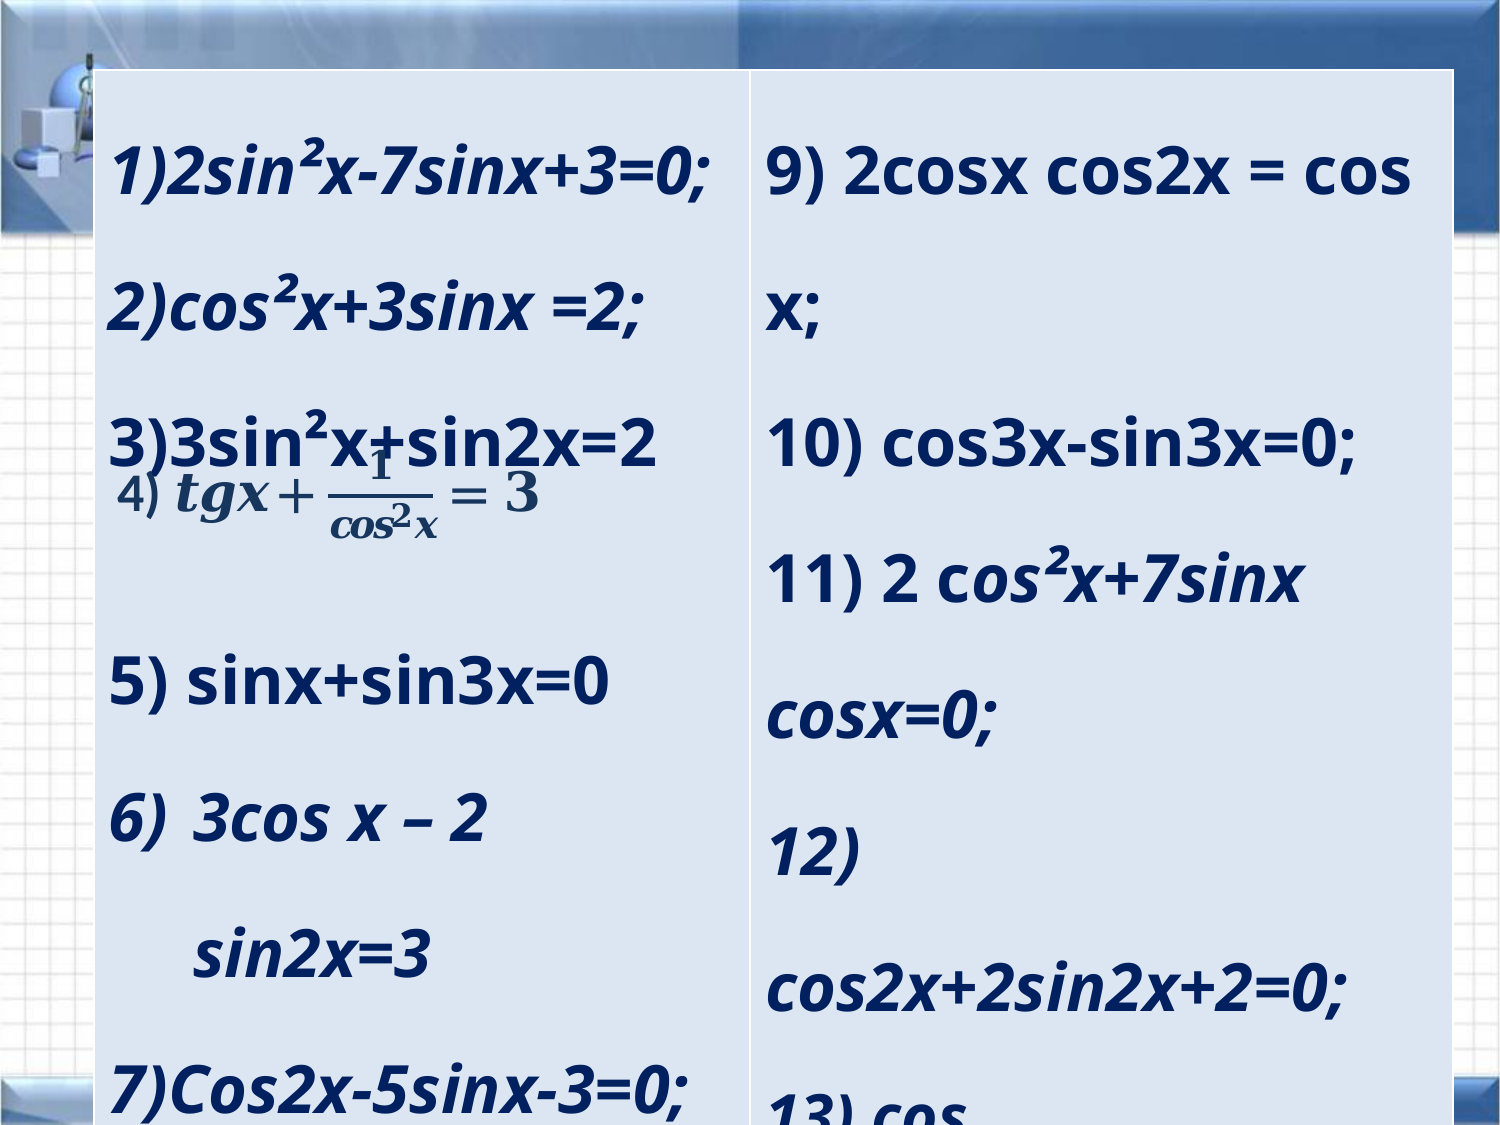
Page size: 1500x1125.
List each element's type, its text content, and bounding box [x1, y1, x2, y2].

picture [0, 0, 1500, 1125]
table_header 9) 2cosx cos2x = cos x; 10) cos3x-sin3x=0; 11) 2 cos²x+7sinx cosx=0; 12) cos2x+2sin2x+2=0; 13) cos x+cos5x=cos3x+cos7x; 14) sin2x+sin8x=cos3x; 15) 1-4sin2x+6cos²x=0; 16) 2sin²x-2sin2x+1=0 [751, 71, 1452, 1125]
table_header 2sin²x-7sinx+3=0; cos²x+3sinx =2; 3sin²x+sin2x=2 5) sinx+sin3x=0 3cos x – 2 sin2x=3 Cos2x-5sinx-3=0; (cos3x+cos5x)+cos4x=0 [95, 71, 749, 1125]
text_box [116, 445, 602, 577]
